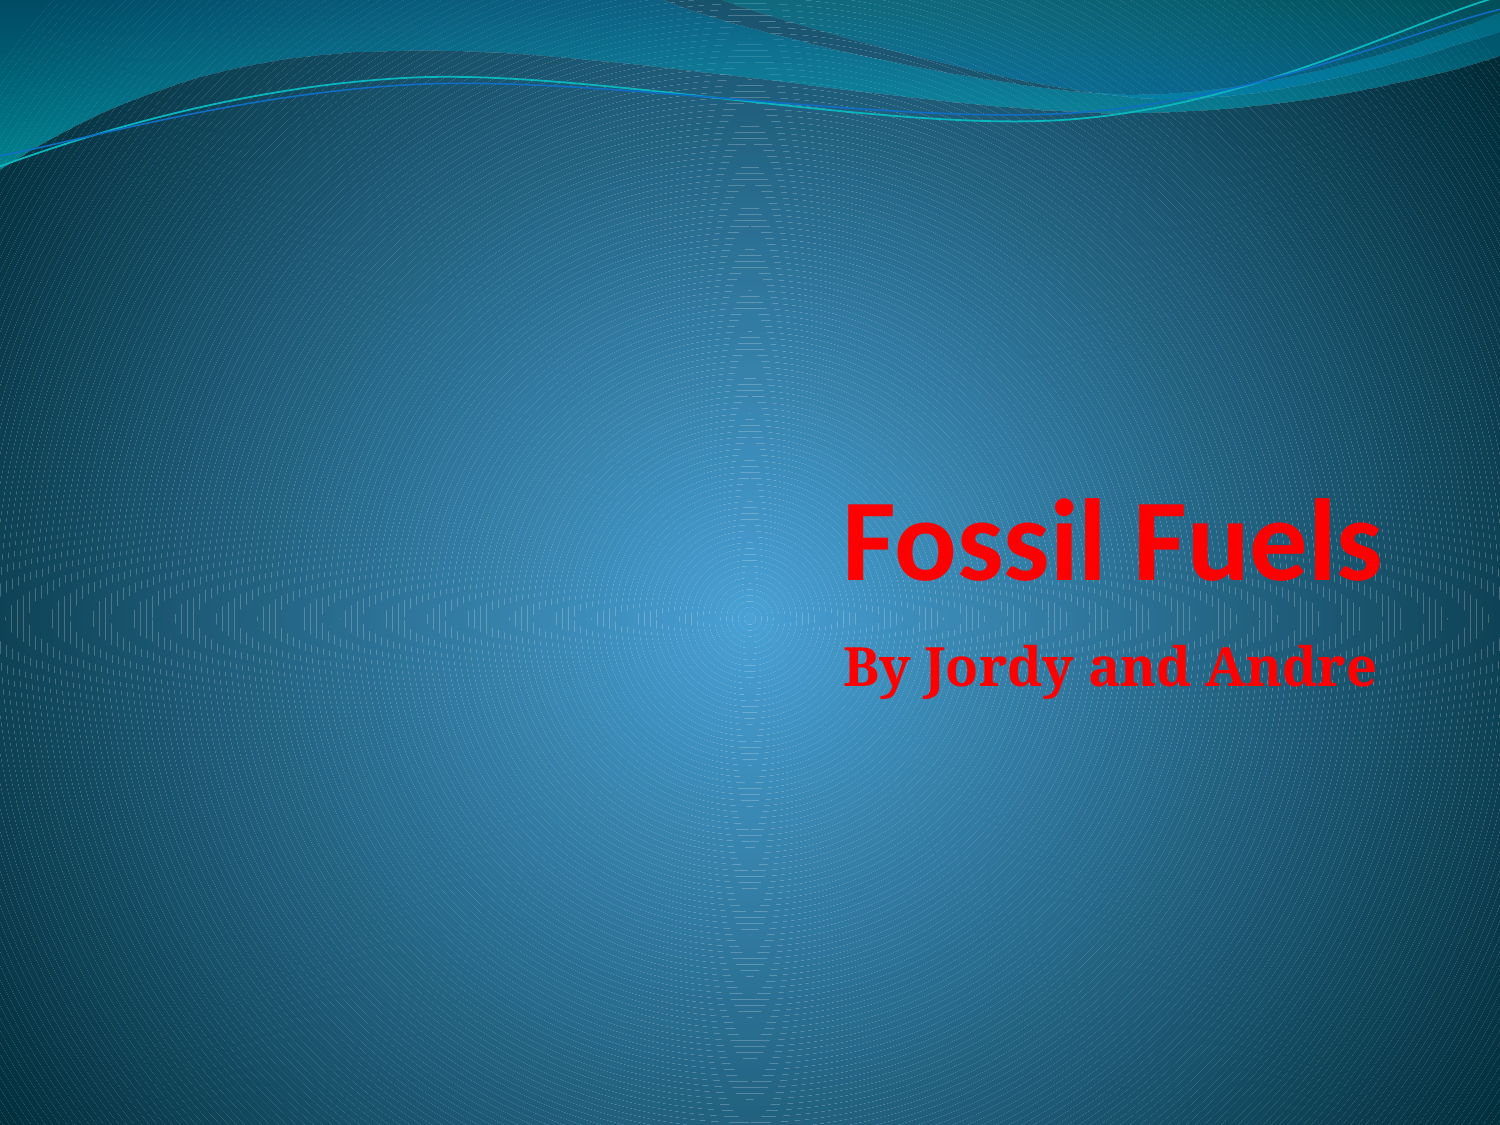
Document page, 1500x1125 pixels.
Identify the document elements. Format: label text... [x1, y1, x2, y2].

title Fossil Fuels [112, 362, 1388, 604]
subtitle By Jordy and Andre [99, 624, 1389, 913]
